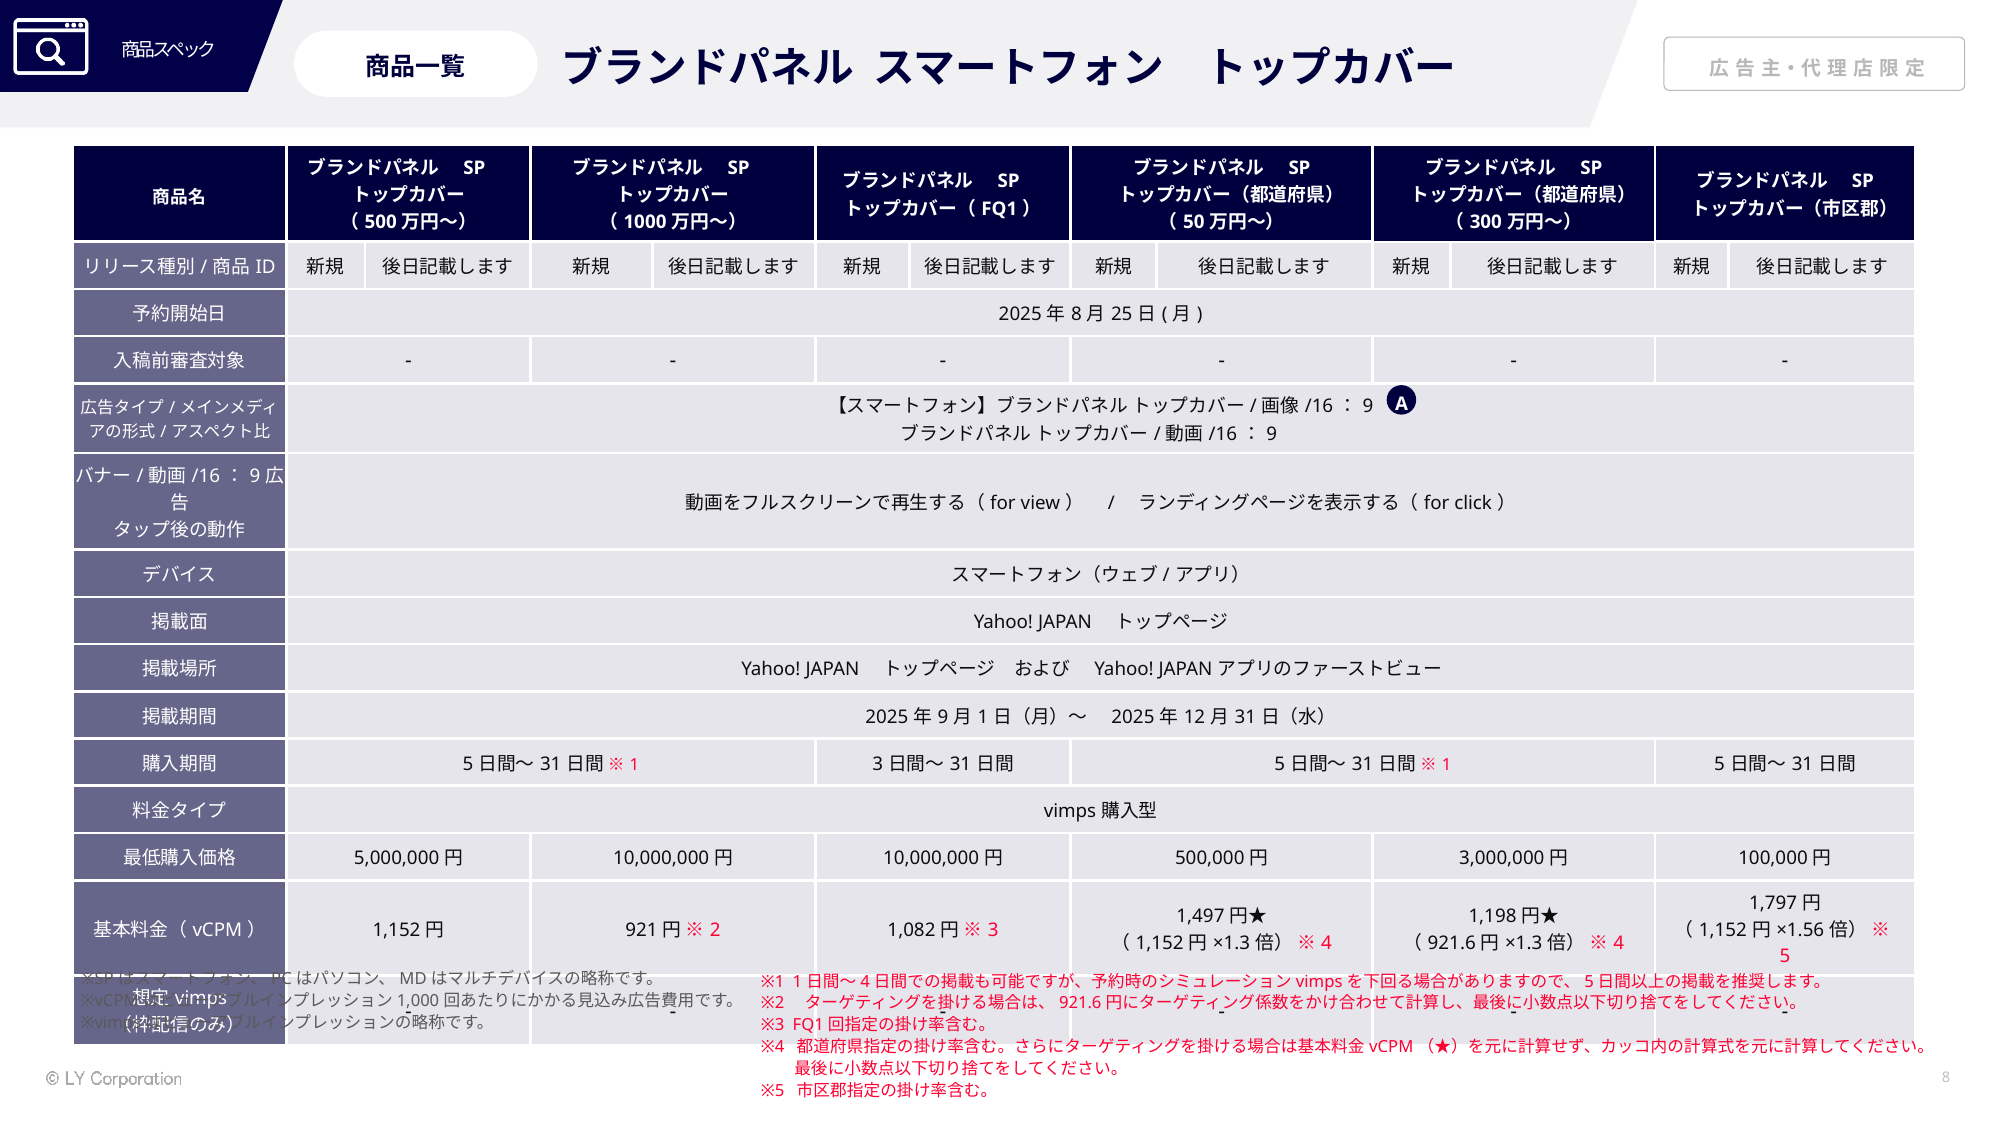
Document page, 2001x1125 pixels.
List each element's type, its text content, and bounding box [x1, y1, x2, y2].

table_header ブランドパネル SP トップカバー （500万円～） [288, 146, 529, 240]
table_cell リリース種別/商品ID [74, 243, 285, 288]
table_cell 5日間～31日間 ※1 [288, 740, 814, 784]
table_cell - [288, 1033, 529, 1044]
table_cell 2025年8月25日(月) [288, 290, 1914, 335]
table_cell 掲載場所 [74, 645, 285, 690]
table_header 商品名 [74, 146, 285, 240]
table_cell - [1656, 337, 1914, 382]
table_cell バナー/動画/16：9広告 タップ後の動作 [74, 454, 285, 548]
table_cell スマートフォン（ウェブ/アプリ） [288, 551, 1914, 596]
table_cell 想定vimps （枠配信のみ） [74, 977, 285, 1044]
table_cell デバイス [74, 551, 285, 596]
table_header ブランドパネル SP トップカバー （1000万円～） [532, 146, 814, 240]
text_box A [1386, 385, 1417, 415]
table_cell 5日間～31日間 [1656, 740, 1914, 784]
table_cell 2025年9月1日（月）～ 2025年12月31日（水） [288, 693, 1914, 737]
table_cell 料金タイプ [74, 787, 285, 832]
table_cell 基本料金（vCPM） [74, 882, 285, 974]
table_cell 【スマートフォン】ブランドパネル トップカバー/画像/16：9 ブランドパネル トップカバー/動画/16：9 [288, 385, 1914, 452]
table_cell 5日間～31日間 ※1 [1072, 740, 1654, 784]
text_box ※1 1日間～4日間での掲載も可能ですが、予約時のシミュレーションvimpsを下回る場合がありますので、5日間以上の掲載を推奨します。 ※2 ターゲティングを掛ける場合は、921.6円にターゲティング係数をかけ合わせて計算し、最後に小数点以下切り捨てをしてください。 ※3 FQ1回指定の掛け率含む。 ※4 都道府県指定の掛け率含む。さらにターゲティングを掛ける場合は基本料金vCPM（★）を元に計算せず、カッコ内の計算式を元に計算してください。 最後に小数点以下切り捨てをしてください。 ※5 市区郡指定の掛け率含む。 [760, 968, 1961, 1100]
table_cell 1,497円★ （1,152円×1.3倍） ※4 [1072, 882, 1371, 968]
table_cell 新規 [532, 243, 651, 288]
table_cell 1,797円 （1,152円×1.56倍） ※5 [1656, 882, 1914, 968]
picture [9, 5, 92, 87]
table_cell 921円 ※2 [532, 882, 814, 974]
table_cell 後日記載します [1452, 243, 1654, 288]
list 商品スペック [97, 13, 240, 81]
table_cell 広告タイプ/メインメディアの形式/アスペクト比 [74, 385, 285, 452]
table_cell 新規 [288, 243, 364, 288]
text_box ※SPはスマートフォン、PCはパソコン、MDはマルチデバイスの略称です。 ※vCPMはビューアブルインプレッション1,000回あたりにかかる見込み広告費用です。 ※vimpsはビューアブルインプレッションの略称です。 [80, 966, 748, 1033]
table_cell 5,000,000円 [288, 834, 529, 879]
table_cell 購入期間 [74, 740, 285, 784]
table_header ブランドパネル SP トップカバー（都道府県）（50万円～） [1072, 146, 1371, 240]
table_cell vimps購入型 [288, 787, 1914, 832]
table_cell 入稿前審査対象 [74, 337, 285, 382]
picture [46, 1071, 181, 1088]
table_cell 3,000,000円 [1374, 834, 1654, 879]
table_cell - [532, 337, 814, 382]
text_box 商品一覧 [293, 29, 539, 98]
table_header ブランドパネル SP トップカバー（都道府県）（300万円～） [1374, 146, 1654, 241]
table_cell 掲載期間 [74, 693, 285, 737]
table_cell 500,000円 [1072, 834, 1371, 879]
table_header ブランドパネル SP トップカバー（市区郡） [1656, 146, 1914, 240]
table_cell 3日間～31日間 [817, 740, 1069, 784]
table_cell 新規 [1374, 243, 1449, 288]
table_cell 新規 [817, 243, 908, 288]
table_cell - [532, 977, 760, 1044]
table_cell - [817, 337, 1069, 382]
table_cell Yahoo! JAPAN トップページ および Yahoo! JAPANアプリのファーストビュー [288, 645, 1914, 690]
table_cell 1,152円 [288, 882, 529, 966]
table_cell 1,082円 ※3 [817, 882, 1069, 968]
table_cell 後日記載します [1730, 243, 1914, 288]
table_cell 掲載面 [74, 598, 285, 643]
table_cell 後日記載します [1158, 243, 1371, 288]
table_cell 最低購入価格 [74, 834, 285, 879]
table_cell 予約開始日 [74, 290, 285, 335]
table_cell - [288, 337, 529, 382]
table_cell 1,198円★ （921.6円×1.3倍） ※4 [1374, 882, 1654, 968]
table_cell 新規 [1656, 243, 1727, 288]
table_cell 10,000,000円 [532, 834, 814, 879]
table_cell 100,000円 [1656, 834, 1914, 879]
table_cell - [1072, 337, 1371, 382]
table_header ブランドパネル SP トップカバー（FQ1） [817, 146, 1069, 240]
table_cell Yahoo! JAPAN トップページ [288, 598, 1914, 643]
table_cell 後日記載します [366, 243, 529, 288]
table_cell 10,000,000円 [817, 834, 1069, 879]
table_cell - [1374, 337, 1654, 382]
list ブランドパネル スマートフォン トップカバー [561, 41, 1592, 97]
table_cell 新規 [1072, 243, 1155, 288]
table_cell 動画をフルスクリーンで再生する（for view） / ランディングページを表示する（for click） [288, 454, 1914, 548]
table_cell 後日記載します [654, 243, 814, 288]
table_cell 後日記載します [911, 243, 1069, 288]
